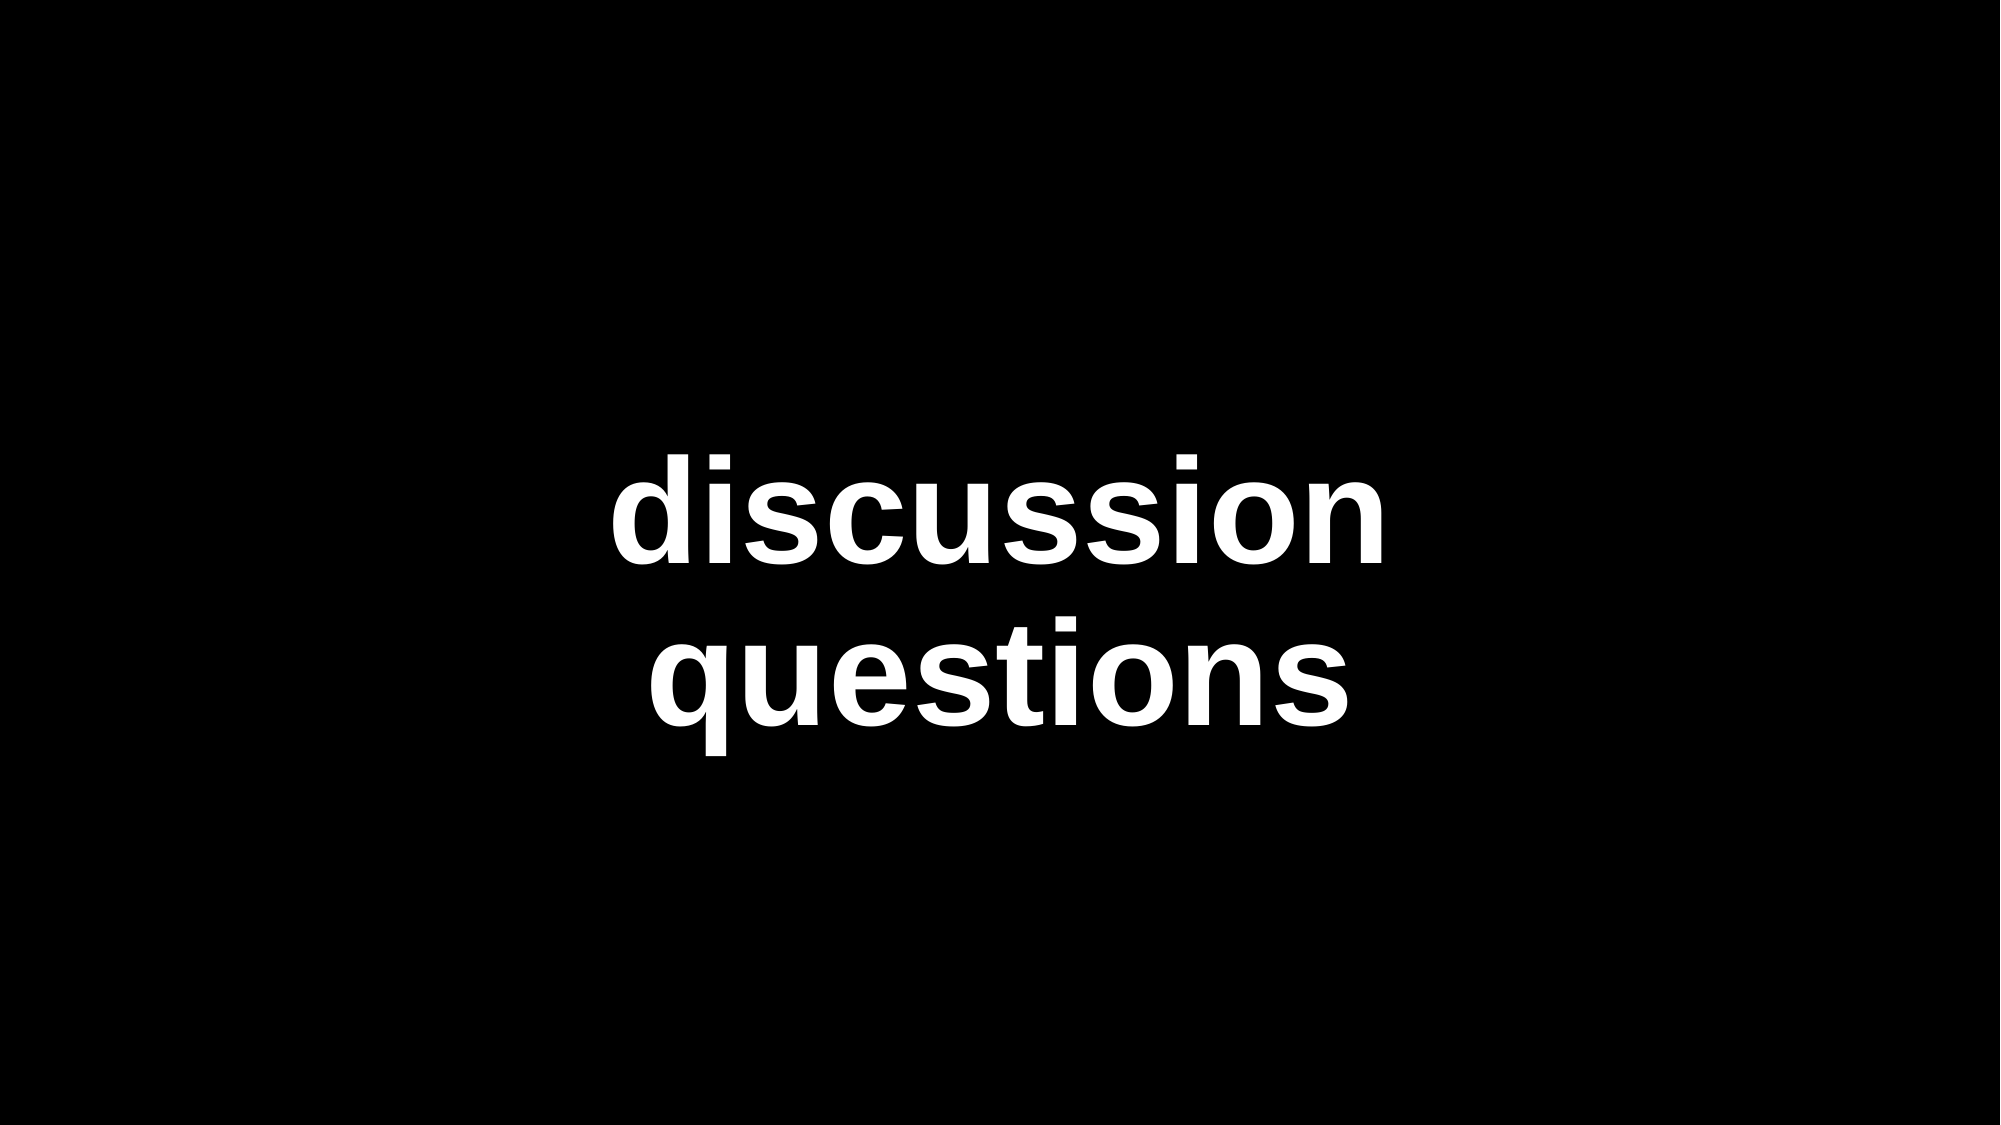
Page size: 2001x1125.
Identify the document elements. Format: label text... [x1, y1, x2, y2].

subtitle discussion questions [253, 426, 1747, 699]
